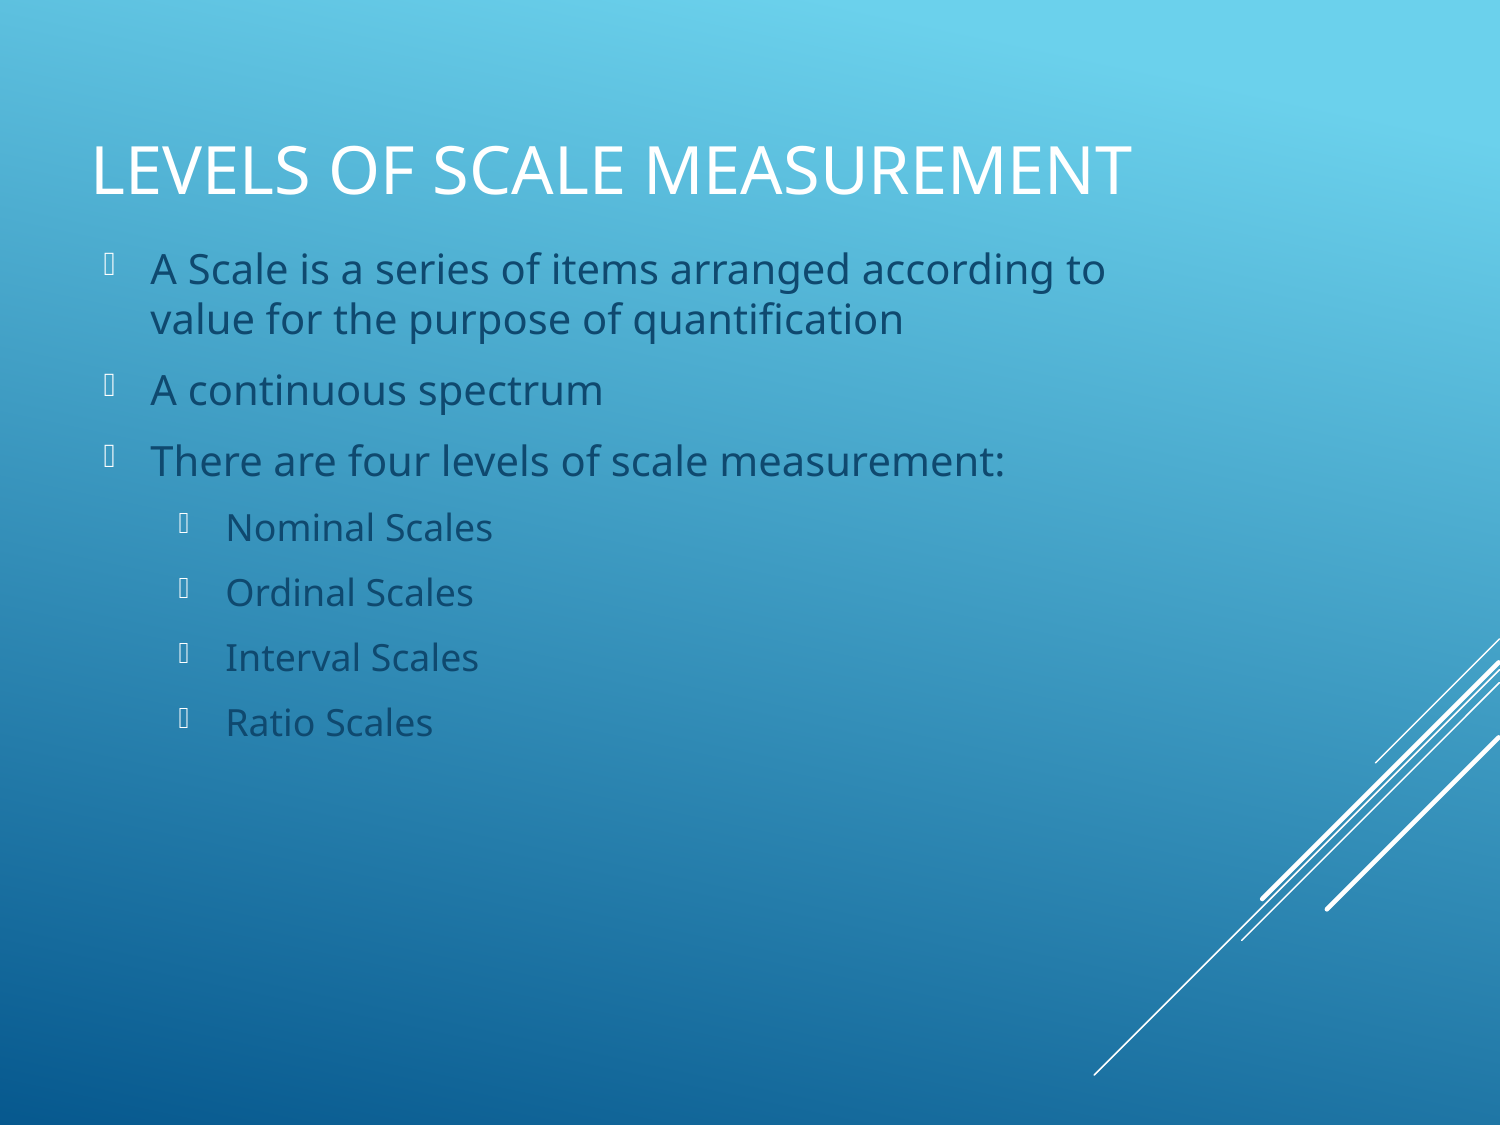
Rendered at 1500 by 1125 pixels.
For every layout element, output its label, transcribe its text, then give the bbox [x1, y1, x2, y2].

list A Scale is a series of items arranged according to value for the purpose of quantification A continuous spectrum There are four levels of scale measurement: Nominal Scales Ordinal Scales Interval Scales Ratio Scales [88, 184, 1164, 803]
title Levels of Scale measurement [75, 42, 1152, 293]
